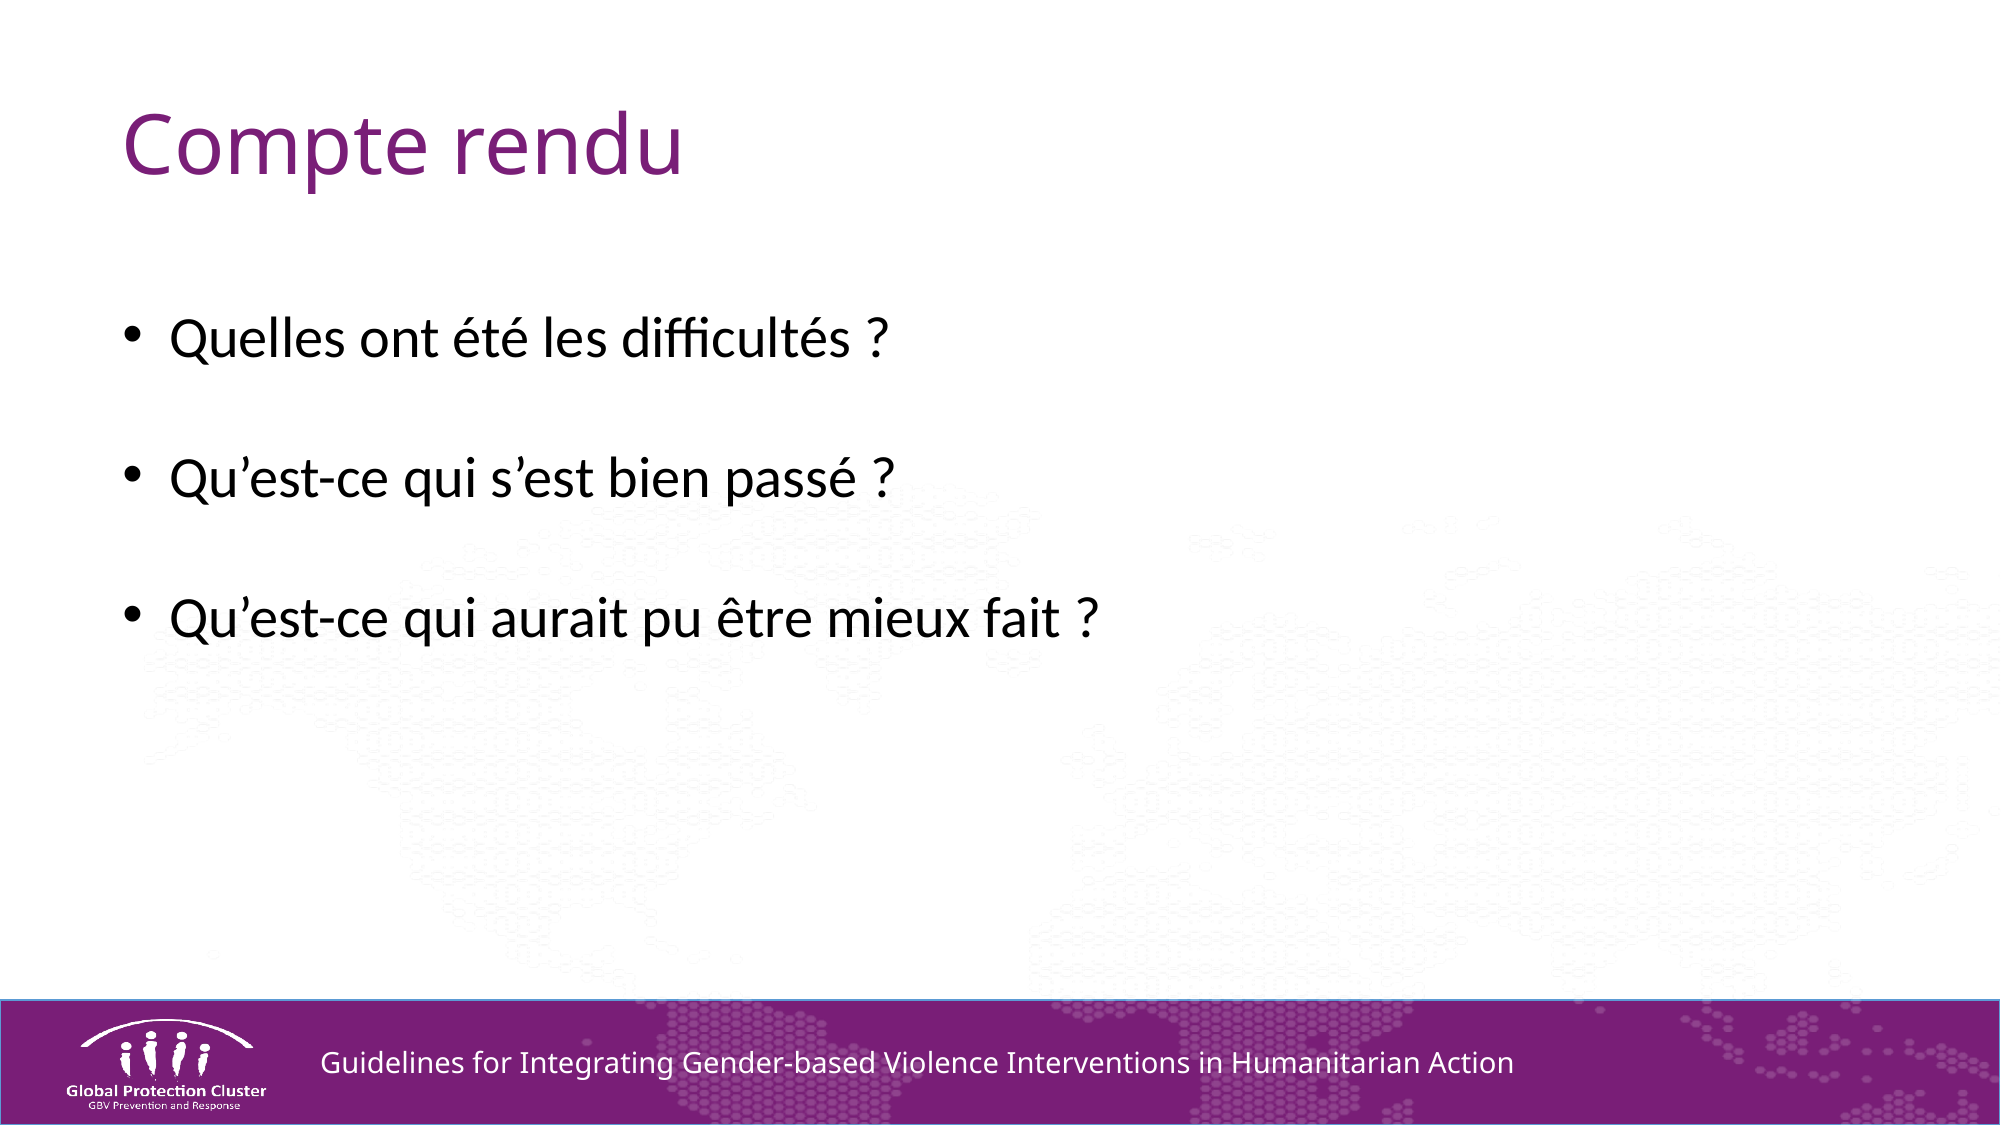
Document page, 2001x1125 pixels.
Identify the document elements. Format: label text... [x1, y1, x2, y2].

text_box Quelles ont été les difficultés ? Qu’est-ce qui s’est bien passé ? Qu’est-ce qui aurait pu être mieux fait ? [107, 291, 1806, 657]
title Compte rendu [106, 94, 1350, 228]
picture [56, 254, 2001, 1125]
